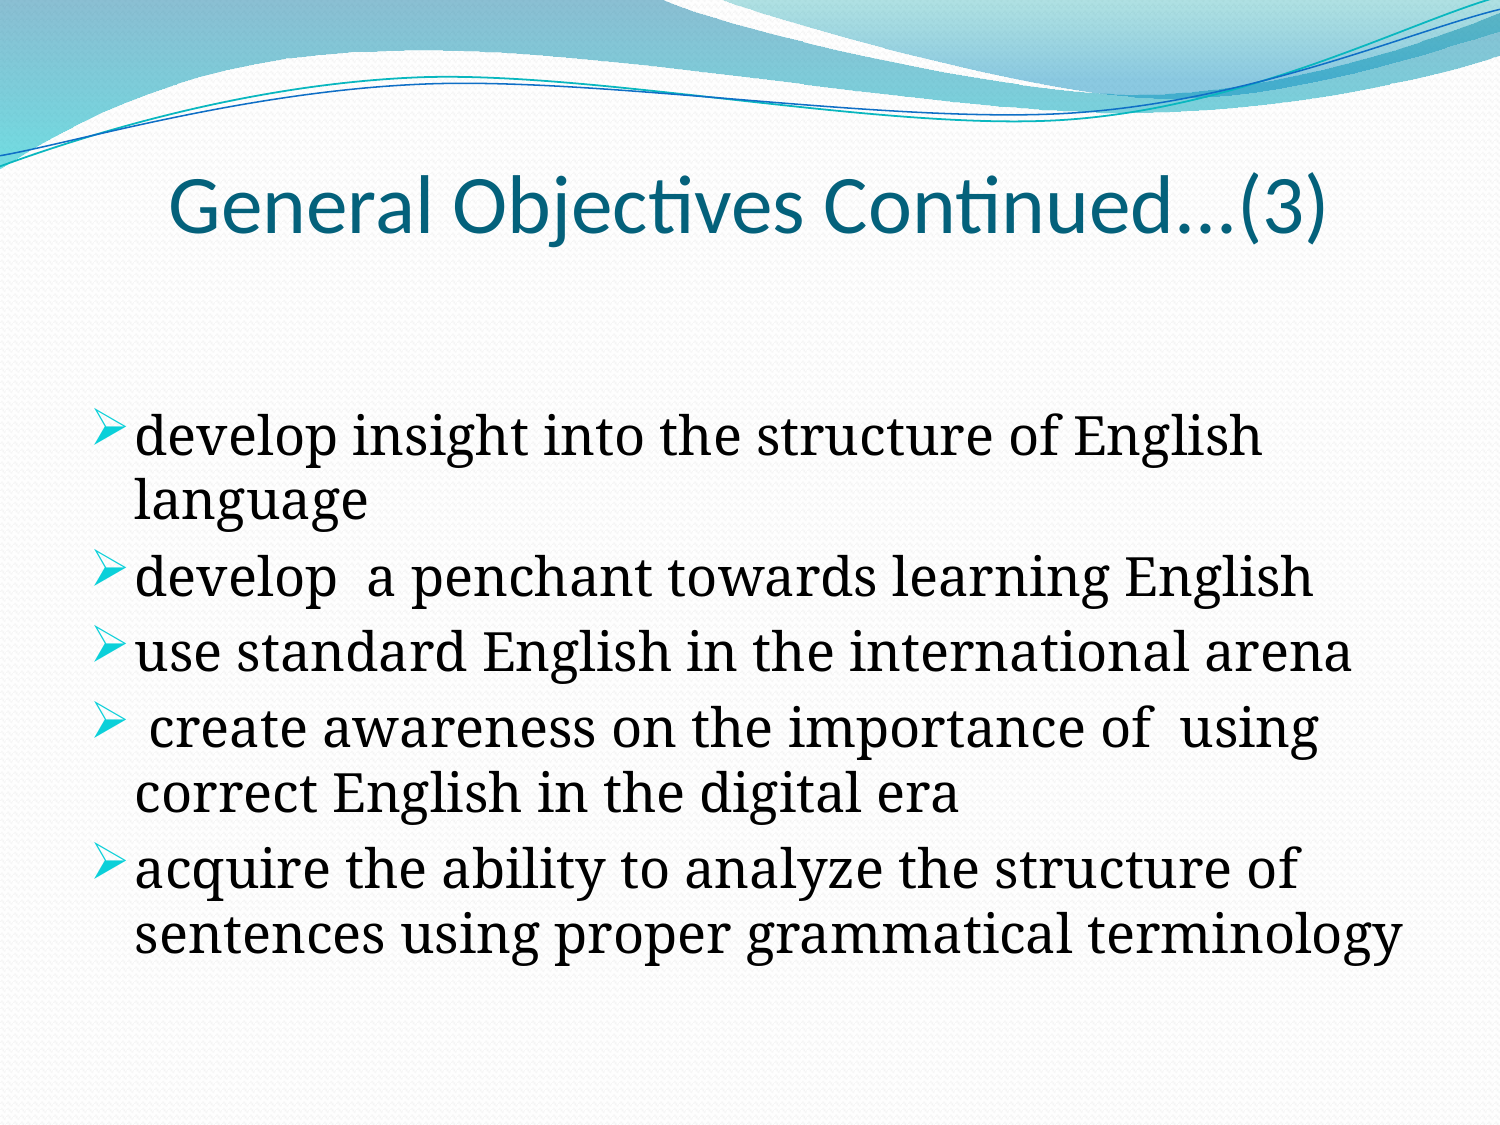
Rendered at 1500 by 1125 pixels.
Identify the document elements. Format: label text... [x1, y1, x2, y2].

title General Objectives Continued...(3) [75, 115, 1425, 250]
list develop insight into the structure of English language develop a penchant towards learning English use standard English in the international arena create awareness on the importance of using correct English in the digital era acquire the ability to analyze the structure of sentences using proper grammatical terminology [75, 317, 1425, 1038]
